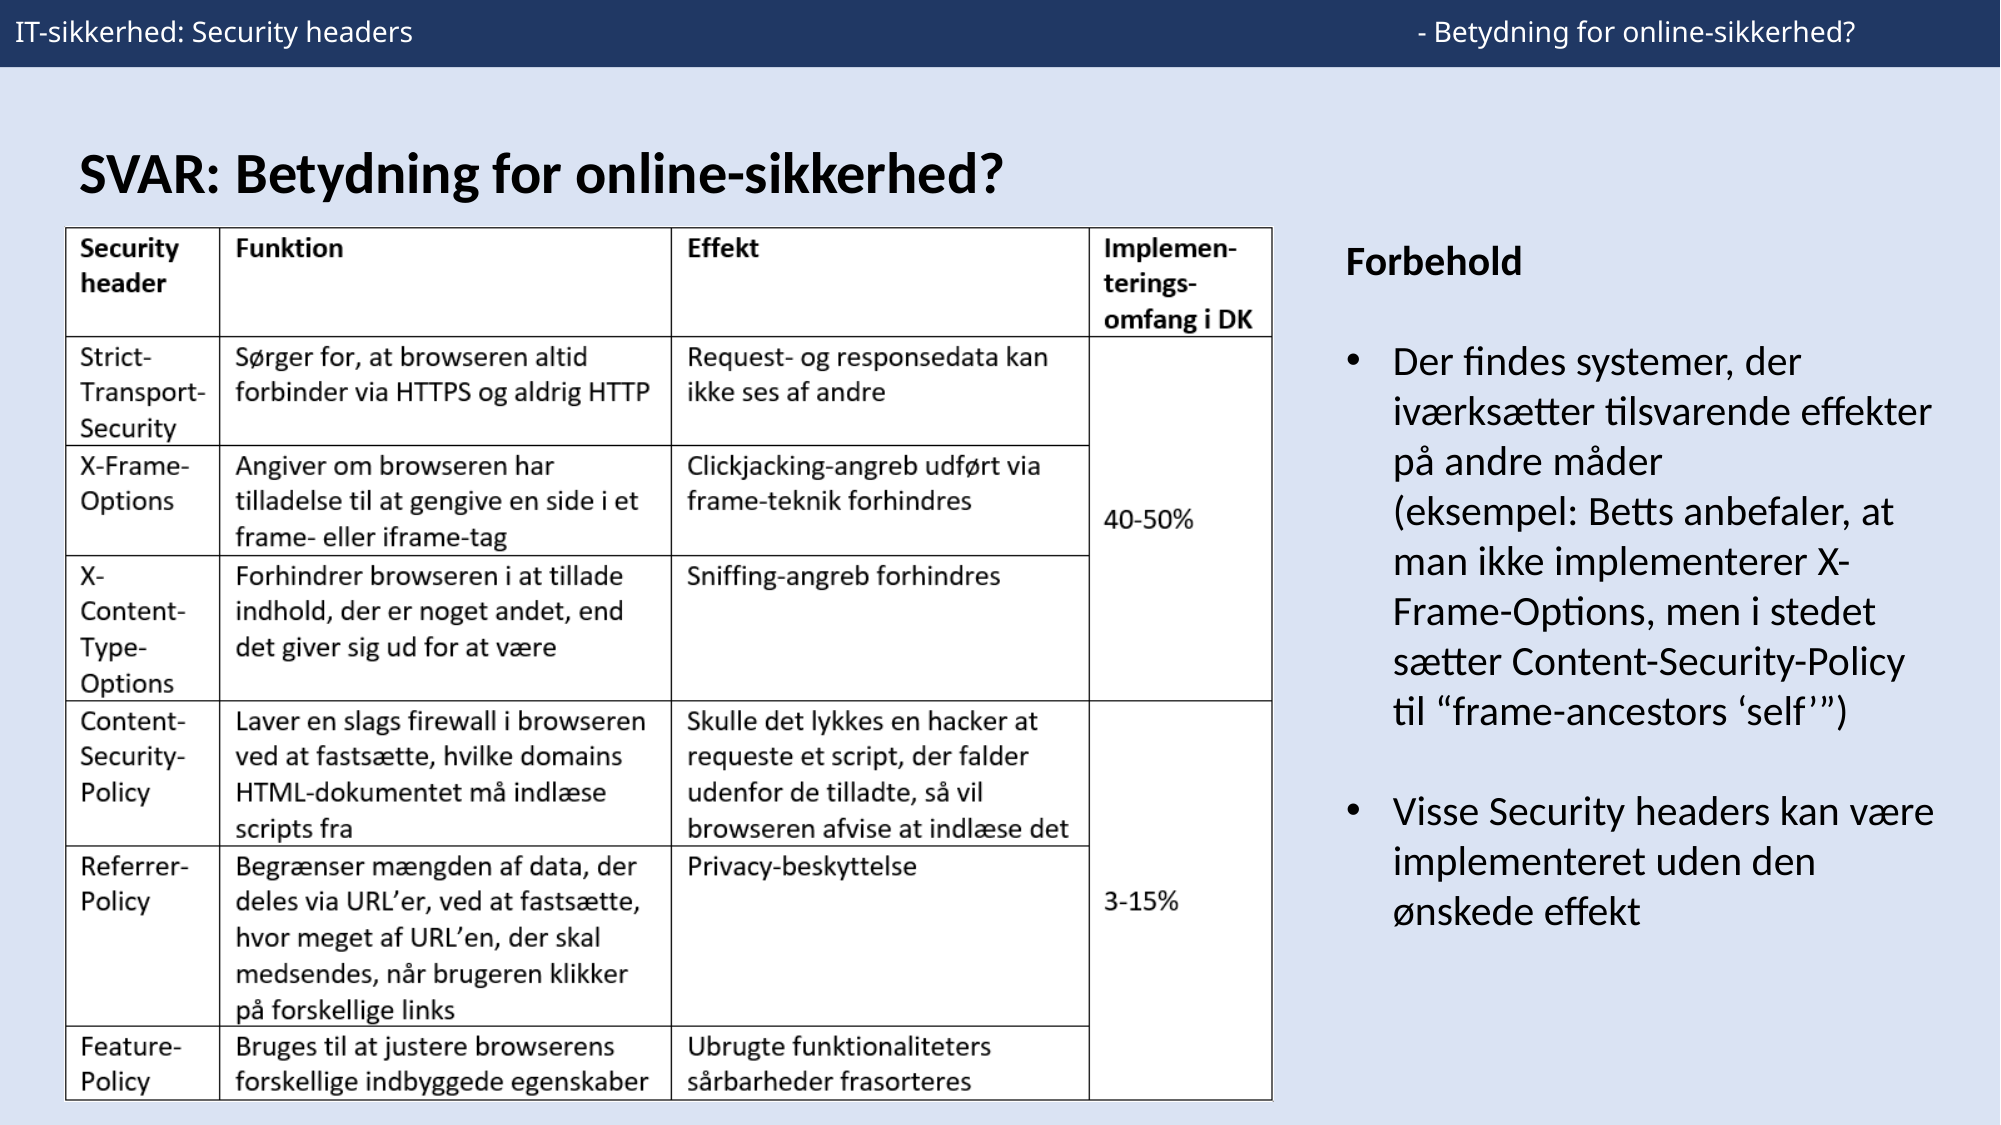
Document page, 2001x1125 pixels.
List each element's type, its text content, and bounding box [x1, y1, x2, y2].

picture [64, 226, 1274, 1102]
text_box Forbehold Der findes systemer, der iværksætter tilsvarende effekter på andre måder (eksempel: Betts anbefaler, at man ikke implementerer X-Frame-Options, men i stedet sætter Content-Security-Policy til “frame-ancestors ‘self’”) Visse Security headers kan være implementeret uden den ønskede effekt [1331, 226, 1955, 987]
list SVAR: Betydning for online-sikkerhed? [64, 135, 1936, 1071]
title IT-sikkerhed: Security headers - Betydning for online-sikkerhed? [0, 0, 2000, 68]
